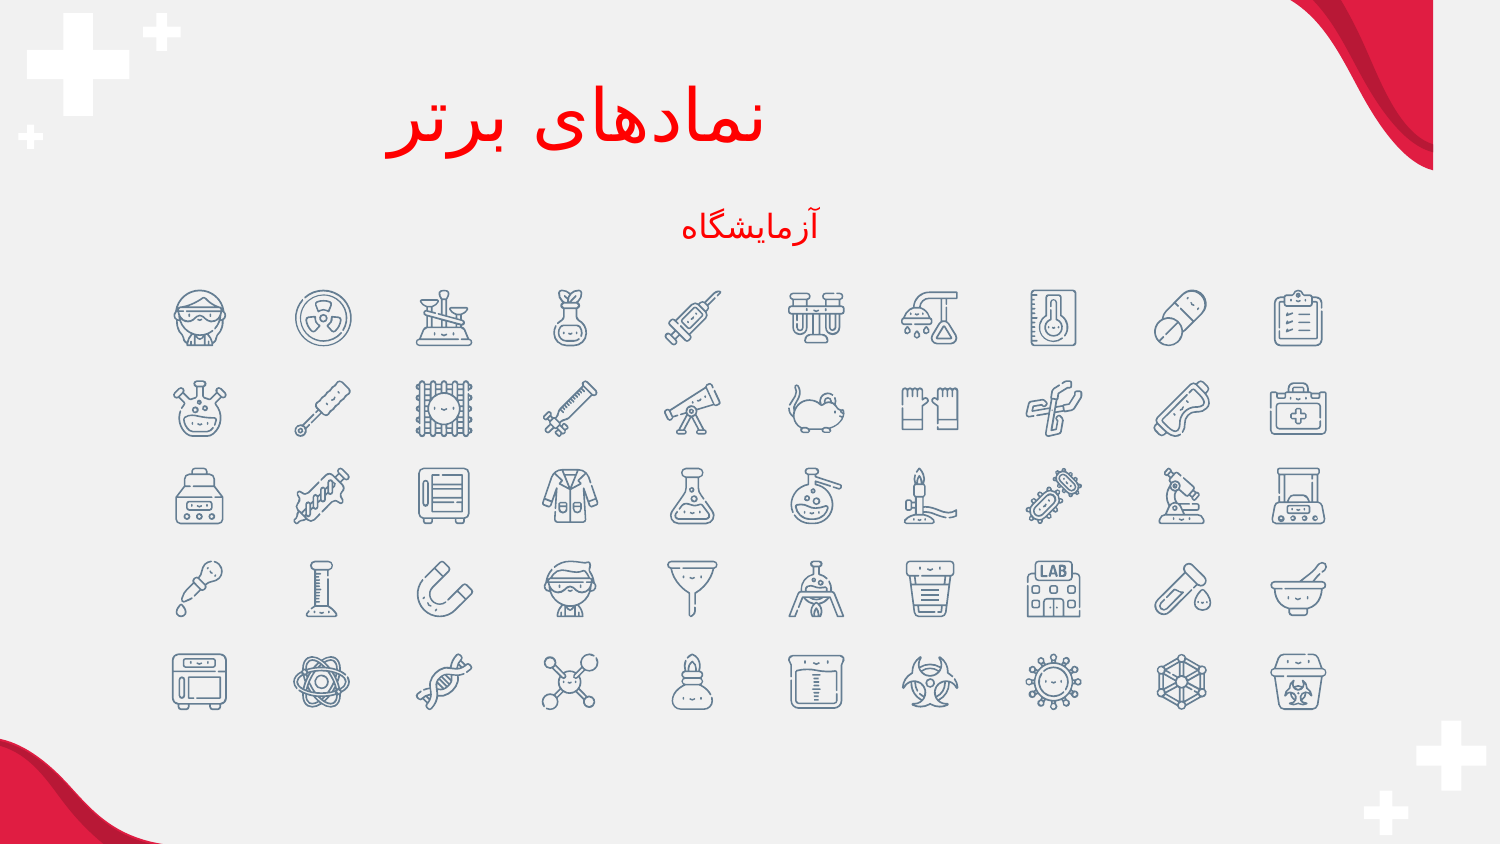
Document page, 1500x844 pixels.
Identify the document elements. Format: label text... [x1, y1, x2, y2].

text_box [171, 380, 228, 438]
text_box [541, 560, 599, 618]
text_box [1157, 467, 1206, 525]
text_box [172, 289, 227, 347]
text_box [790, 467, 843, 525]
text_box [415, 653, 473, 711]
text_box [285, 289, 358, 347]
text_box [304, 560, 339, 618]
text_box آزمایشگاه [171, 189, 1328, 270]
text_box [665, 560, 720, 618]
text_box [900, 291, 960, 345]
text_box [414, 289, 475, 347]
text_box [1024, 467, 1083, 525]
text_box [787, 560, 845, 618]
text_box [902, 467, 958, 525]
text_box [786, 654, 847, 710]
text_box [174, 560, 225, 618]
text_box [1030, 289, 1077, 347]
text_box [1151, 289, 1212, 347]
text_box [292, 655, 351, 708]
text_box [1270, 467, 1327, 525]
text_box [171, 653, 228, 711]
title نمادهای برتر [0, 53, 1157, 133]
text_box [1268, 653, 1329, 711]
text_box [1273, 289, 1323, 347]
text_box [1268, 561, 1329, 617]
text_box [1024, 380, 1083, 438]
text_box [175, 467, 224, 525]
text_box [414, 560, 474, 618]
text_box [1156, 653, 1207, 710]
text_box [787, 292, 846, 344]
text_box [417, 467, 470, 525]
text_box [1269, 381, 1327, 436]
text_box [1026, 560, 1081, 618]
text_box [541, 468, 599, 524]
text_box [901, 387, 959, 431]
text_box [414, 379, 474, 438]
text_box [905, 560, 955, 618]
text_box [292, 467, 351, 525]
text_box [667, 467, 718, 525]
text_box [671, 653, 714, 711]
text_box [552, 289, 588, 347]
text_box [1150, 562, 1213, 616]
text_box [543, 380, 598, 438]
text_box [663, 382, 722, 435]
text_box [787, 384, 846, 434]
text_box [662, 290, 722, 346]
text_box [541, 653, 600, 711]
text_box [1024, 653, 1083, 711]
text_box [291, 380, 352, 438]
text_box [901, 655, 959, 708]
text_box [1152, 380, 1211, 438]
